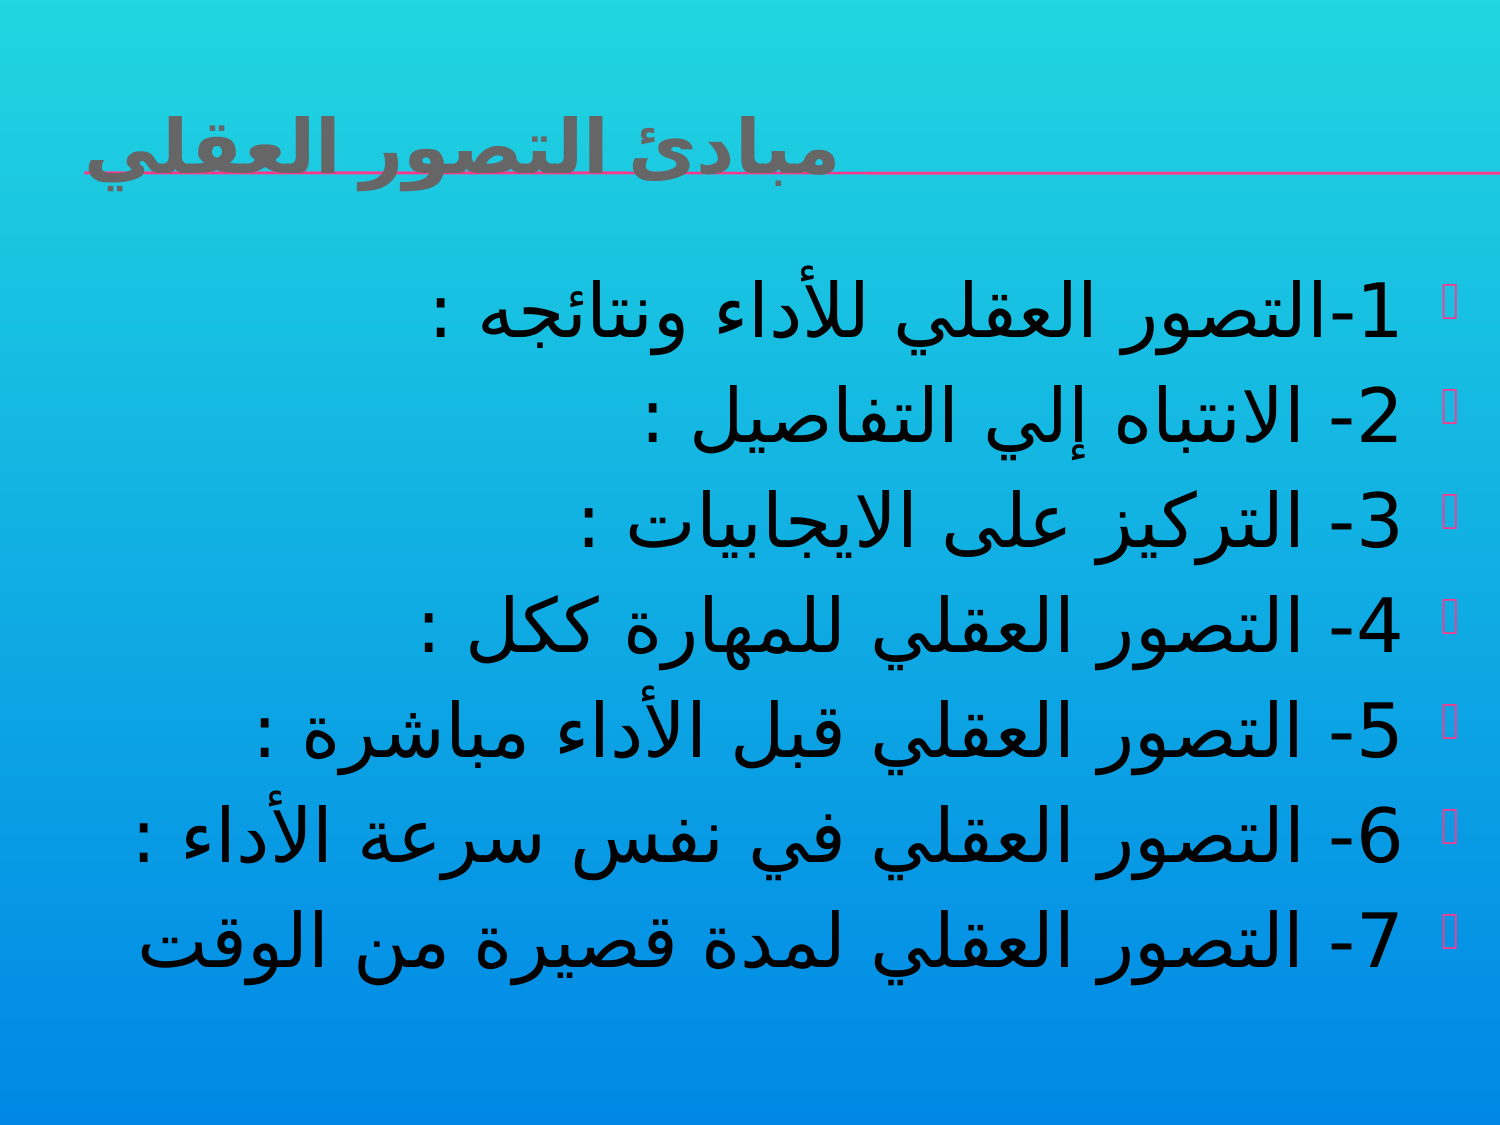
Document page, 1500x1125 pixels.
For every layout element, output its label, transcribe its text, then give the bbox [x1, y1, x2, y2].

title مبادئ التصور العقلي [50, 75, 1475, 213]
list 1-التصور العقلي للأداء ونتائجه : 2- الانتباه إلي التفاصيل : 3- التركيز على الايجابيات : 4- التصور العقلي للمهارة ككل : 5- التصور العقلي قبل الأداء مباشرة : 6- التصور العقلي في نفس سرعة الأداء : 7- التصور العقلي لمدة قصيرة من الوقت [50, 254, 1475, 998]
